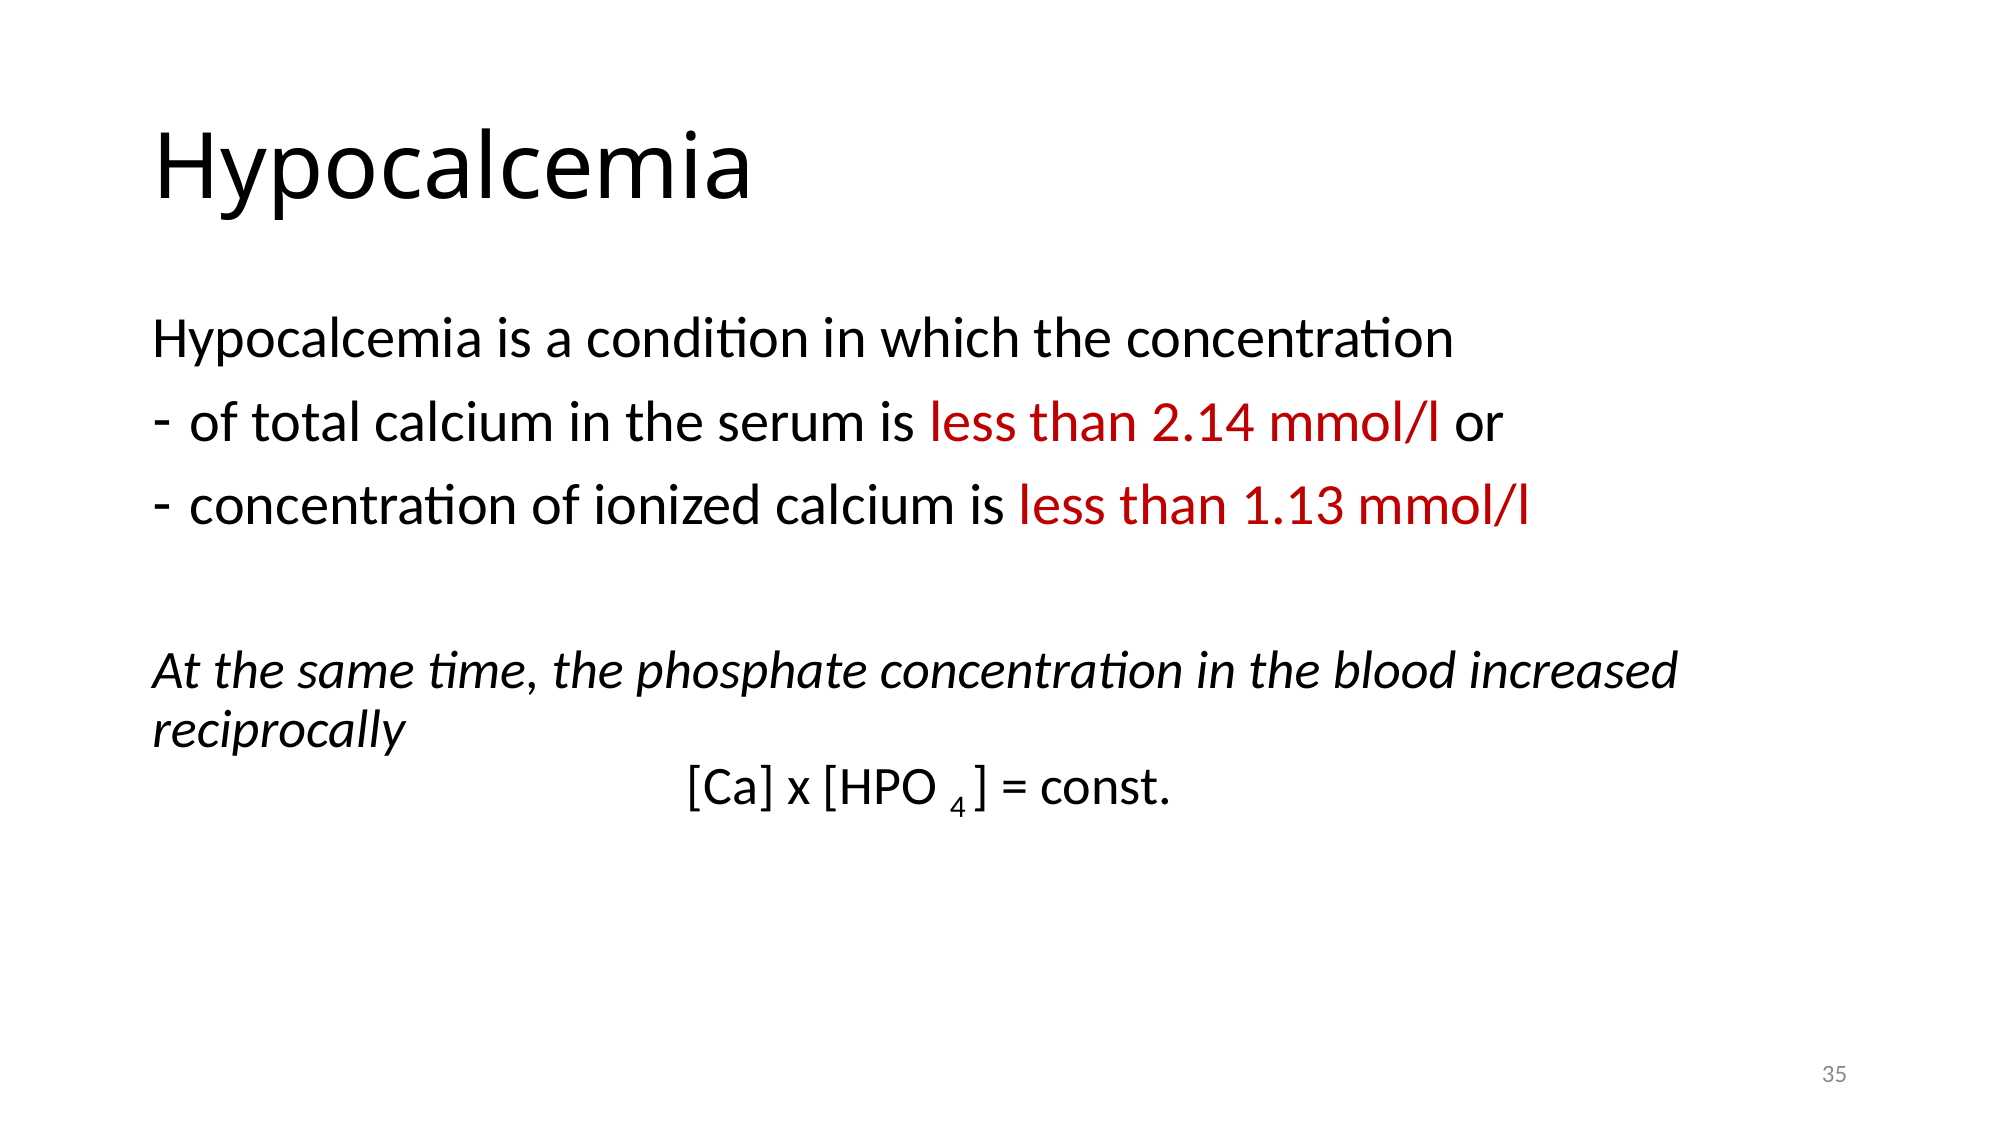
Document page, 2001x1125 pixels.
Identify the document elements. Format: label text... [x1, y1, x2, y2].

slide_number 35 [1412, 1042, 1863, 1103]
title Hypocalcemia [137, 59, 1863, 278]
text_box [Ca] x [HPO 4 ] = const. [671, 742, 1188, 832]
list Hypocalcemia is a condition in which the concentration of total calcium in the serum is less than 2.14 mmol/l or concentration of ionized calcium is less than 1.13 mmol/l At the same time, the phosphate concentration in the blood increased reciprocally [137, 299, 1863, 1014]
